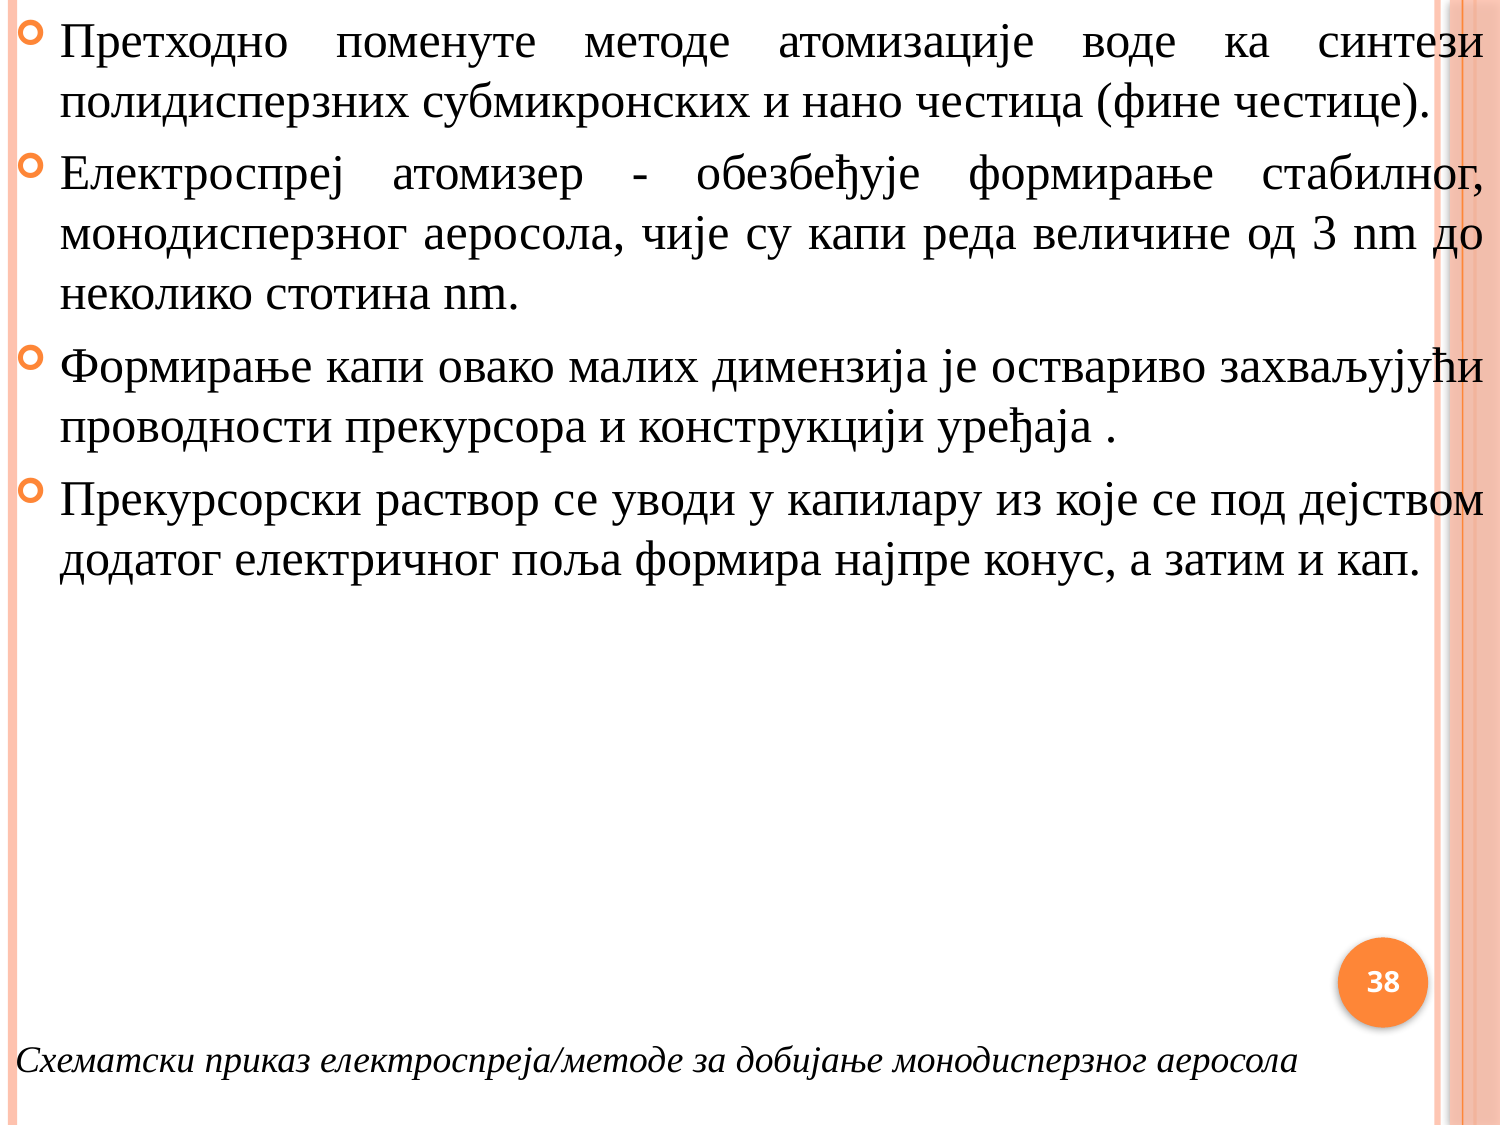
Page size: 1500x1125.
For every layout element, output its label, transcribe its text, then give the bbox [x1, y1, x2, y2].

slide_number 38 [1333, 940, 1434, 1026]
list Претходно поменуте методе атомизације воде ка синтези полидисперзних субмикронских и нано честица (фине честице). Електроспреј атомизер - обезбеђује формирање стабилног, монодисперзног аеросола, чије су капи реда величине од 3 nm до неколико стотина nm. Формирање капи овако малих димензија је оствариво захваљујући проводности прекурсора и конструкцији уређаја . Прекурсорски раствор се уводи у капилару из које се под дејством додатог електричног поља формира најпре конус, а затим и кап. Схематски приказ електроспреја/методе за добијање монодисперзног аеросола [0, 0, 1500, 1125]
